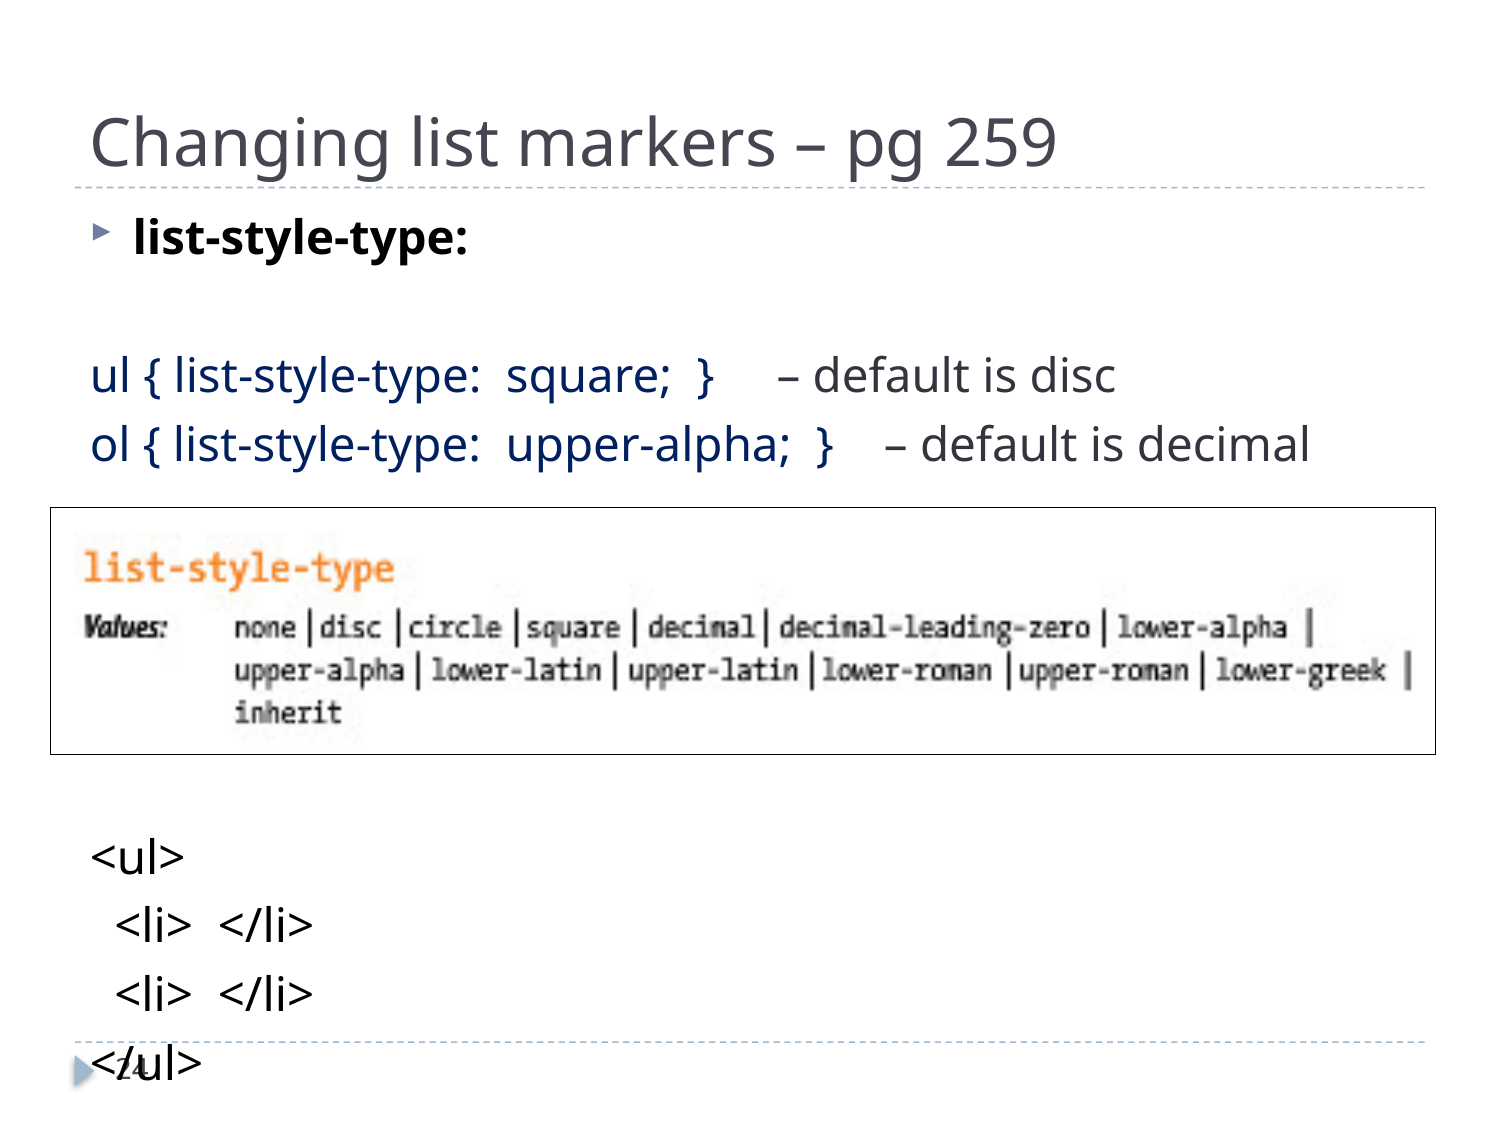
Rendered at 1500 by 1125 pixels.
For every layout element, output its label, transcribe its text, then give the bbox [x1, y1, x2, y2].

title Changing list markers – pg 259 [75, 24, 1425, 188]
picture [49, 507, 1435, 754]
list list-style-type: ul { list-style-type: square; } – default is disc ol { list-style-type: upper-alpha; } – default is decimal <ul> <li> </li> <li> </li> </ul> [75, 767, 1425, 1100]
list list-style-type: ul { list-style-type: square; } – default is disc ol { list-style-type: upper-alpha; } – default is decimal <ul> <li> </li> <li> </li> </ul> [75, 200, 1425, 507]
